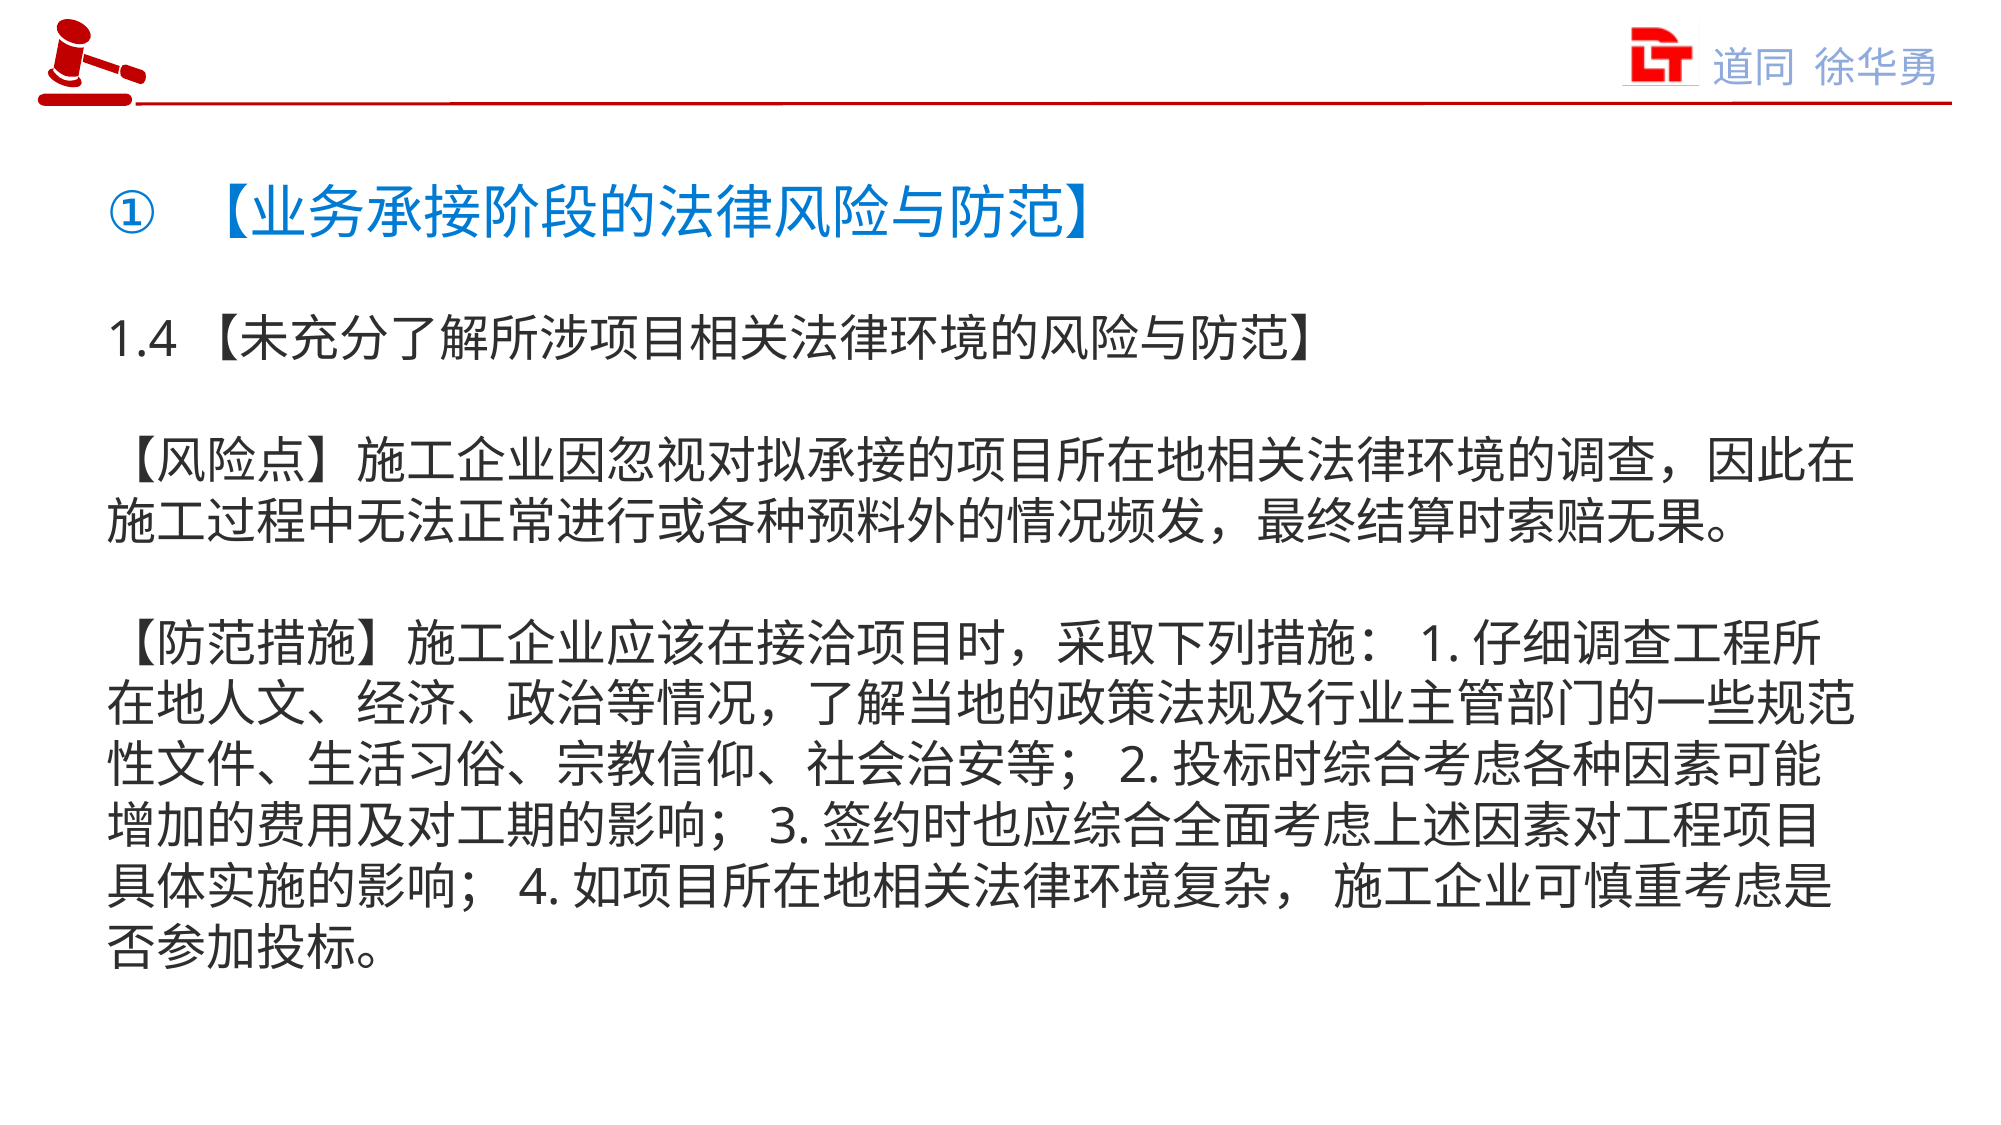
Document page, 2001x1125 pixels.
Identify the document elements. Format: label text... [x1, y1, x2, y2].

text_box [37, 17, 1954, 106]
text_box 【业务承接阶段的法律风险与防范】 1.4【未充分了解所涉项目相关法律环境的风险与防范】 【风险点】施工企业因忽视对拟承接的项目所在地相关法律环境的调查，因此在施工过程中无法正常进行或各种预料外的情况频发，最终结算时索赔无果。 【防范措施】施工企业应该在接洽项目时，采取下列措施：1.仔细调查工程所在地人文、经济、政治等情况，了解当地的政策法规及行业主管部门的一些规范性文件、生活习俗、宗教信仰、社会治安等；2.投标时综合考虑各种因素可能增加的费用及对工期的影响；3.签约时也应综合全面考虑上述因素对工程项目具体实施的影响；4.如项目所在地相关法律环境复杂， 施工企业可慎重考虑是否参加投标。 [91, 177, 1878, 1044]
picture [1622, 19, 1699, 97]
